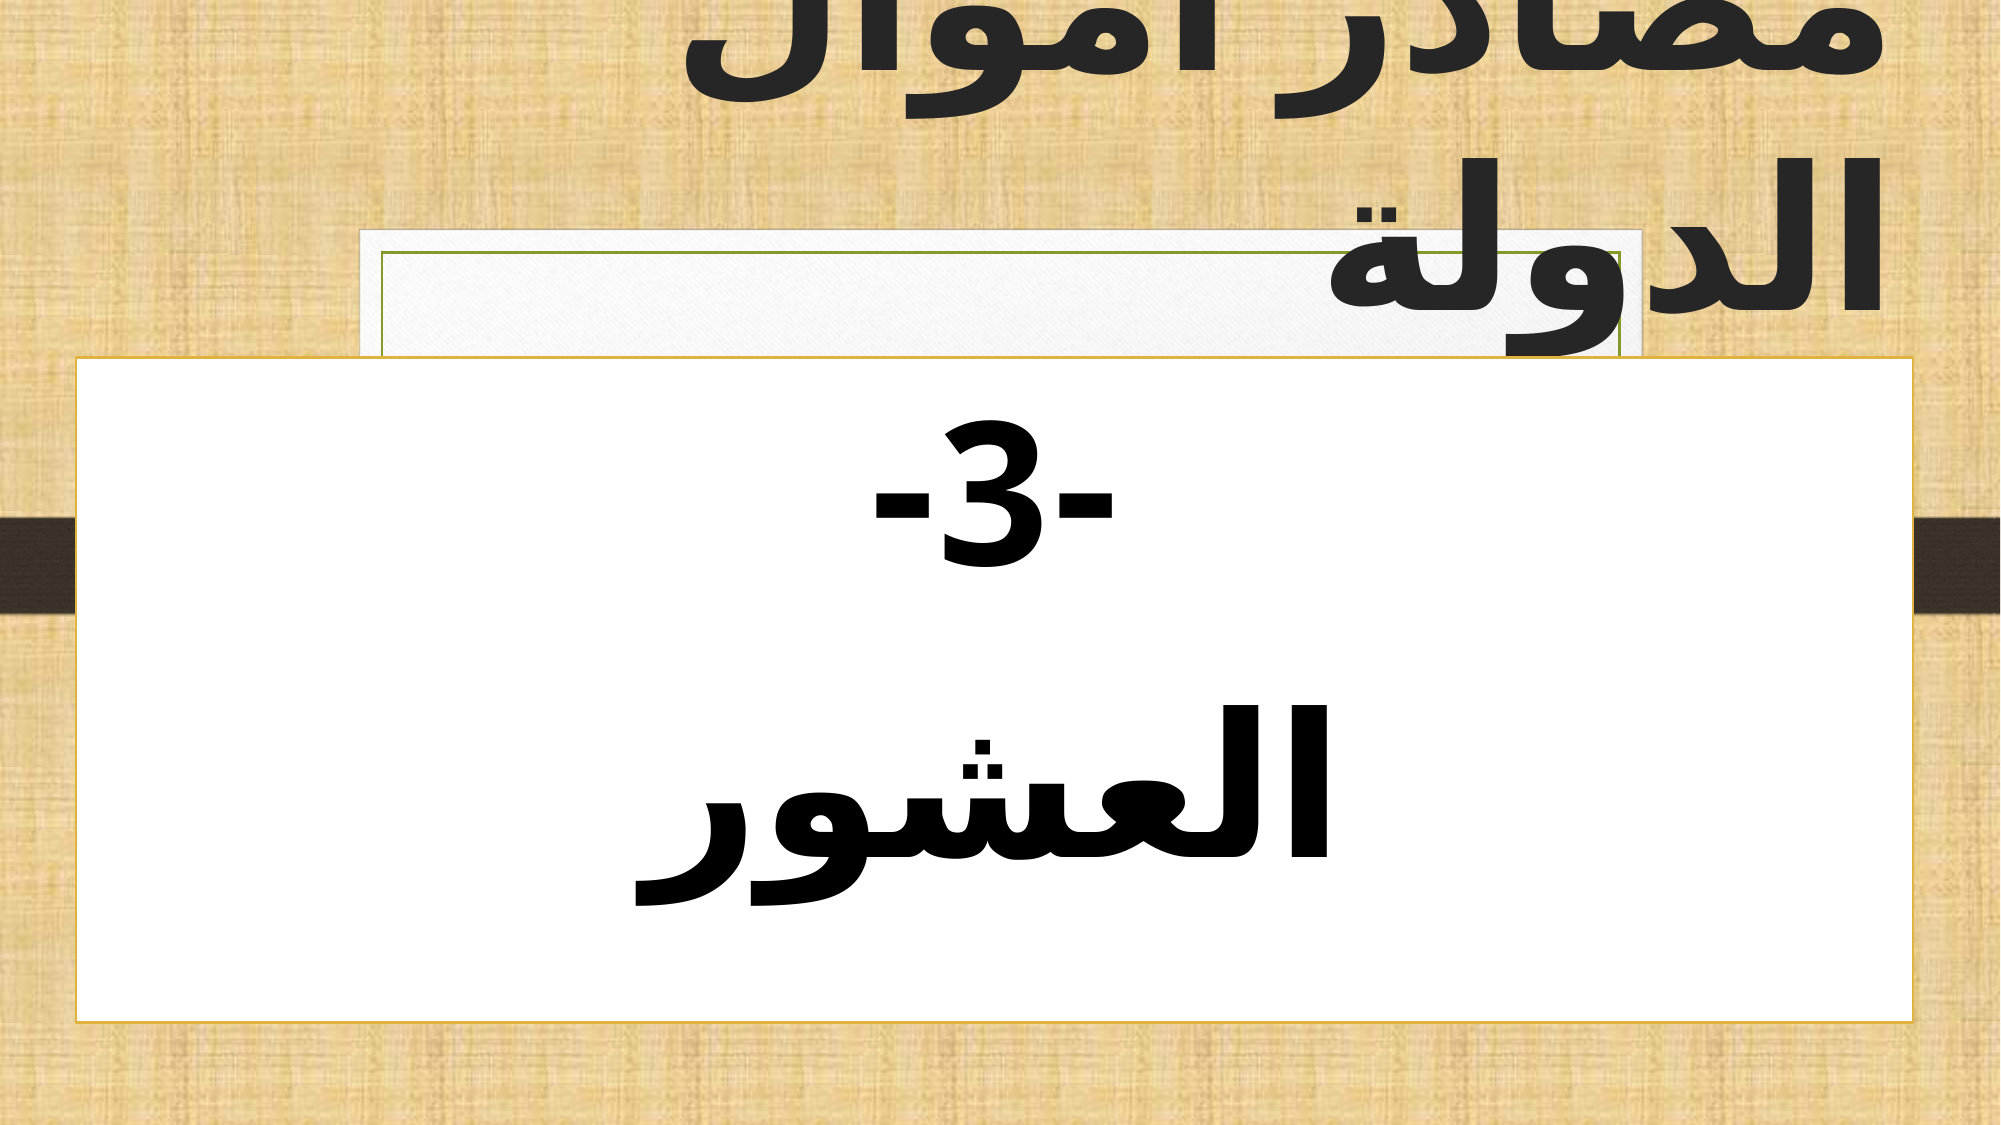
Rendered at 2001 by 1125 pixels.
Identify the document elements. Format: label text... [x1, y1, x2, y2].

picture [0, 0, 2001, 1125]
subtitle -3- العشور [75, 356, 1914, 1024]
title مصادر أموال الدولة [221, 80, 1913, 356]
